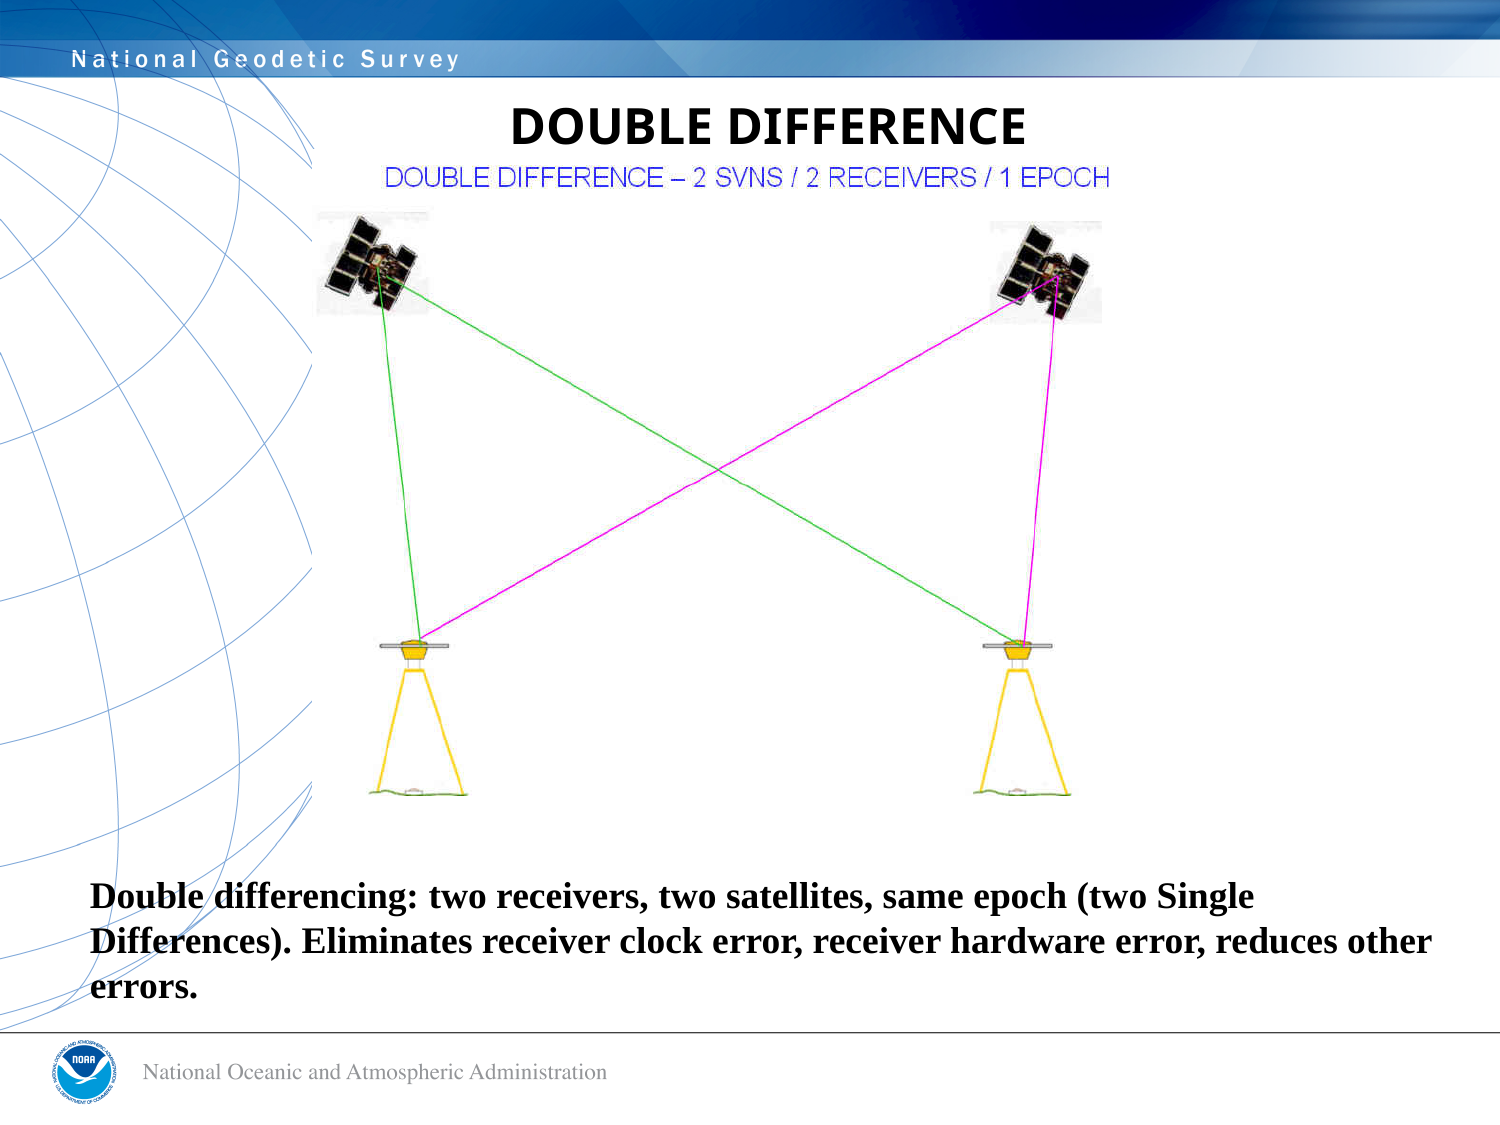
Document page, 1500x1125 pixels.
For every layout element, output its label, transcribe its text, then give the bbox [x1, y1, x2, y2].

text_box Double differencing: two receivers, two satellites, same epoch (two Single Differences). Eliminates receiver clock error, receiver hardware error, reduces other errors. [75, 863, 1450, 1014]
picture [0, 0, 1500, 1125]
title DOUBLE DIFFERENCE [75, 75, 1463, 175]
